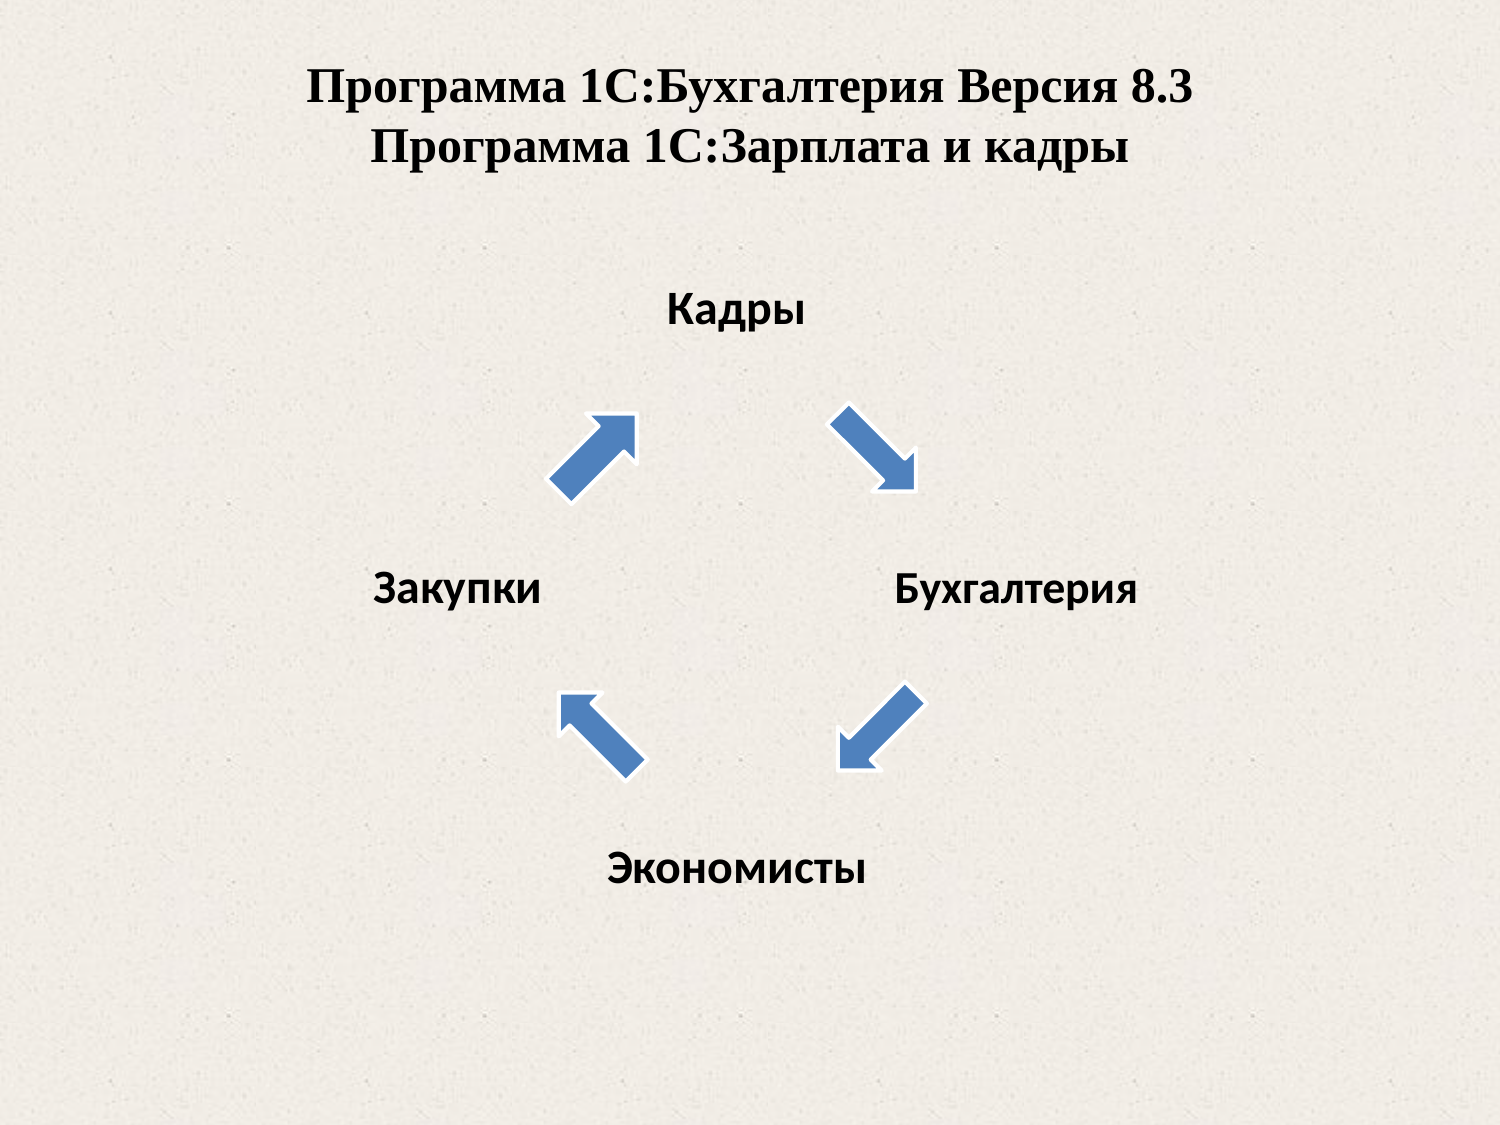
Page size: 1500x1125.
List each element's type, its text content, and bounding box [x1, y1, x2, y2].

title Программа 1С:Бухгалтерия Версия 8.3 Программа 1С:Зарплата и кадры [74, 18, 1426, 207]
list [74, 219, 1400, 965]
